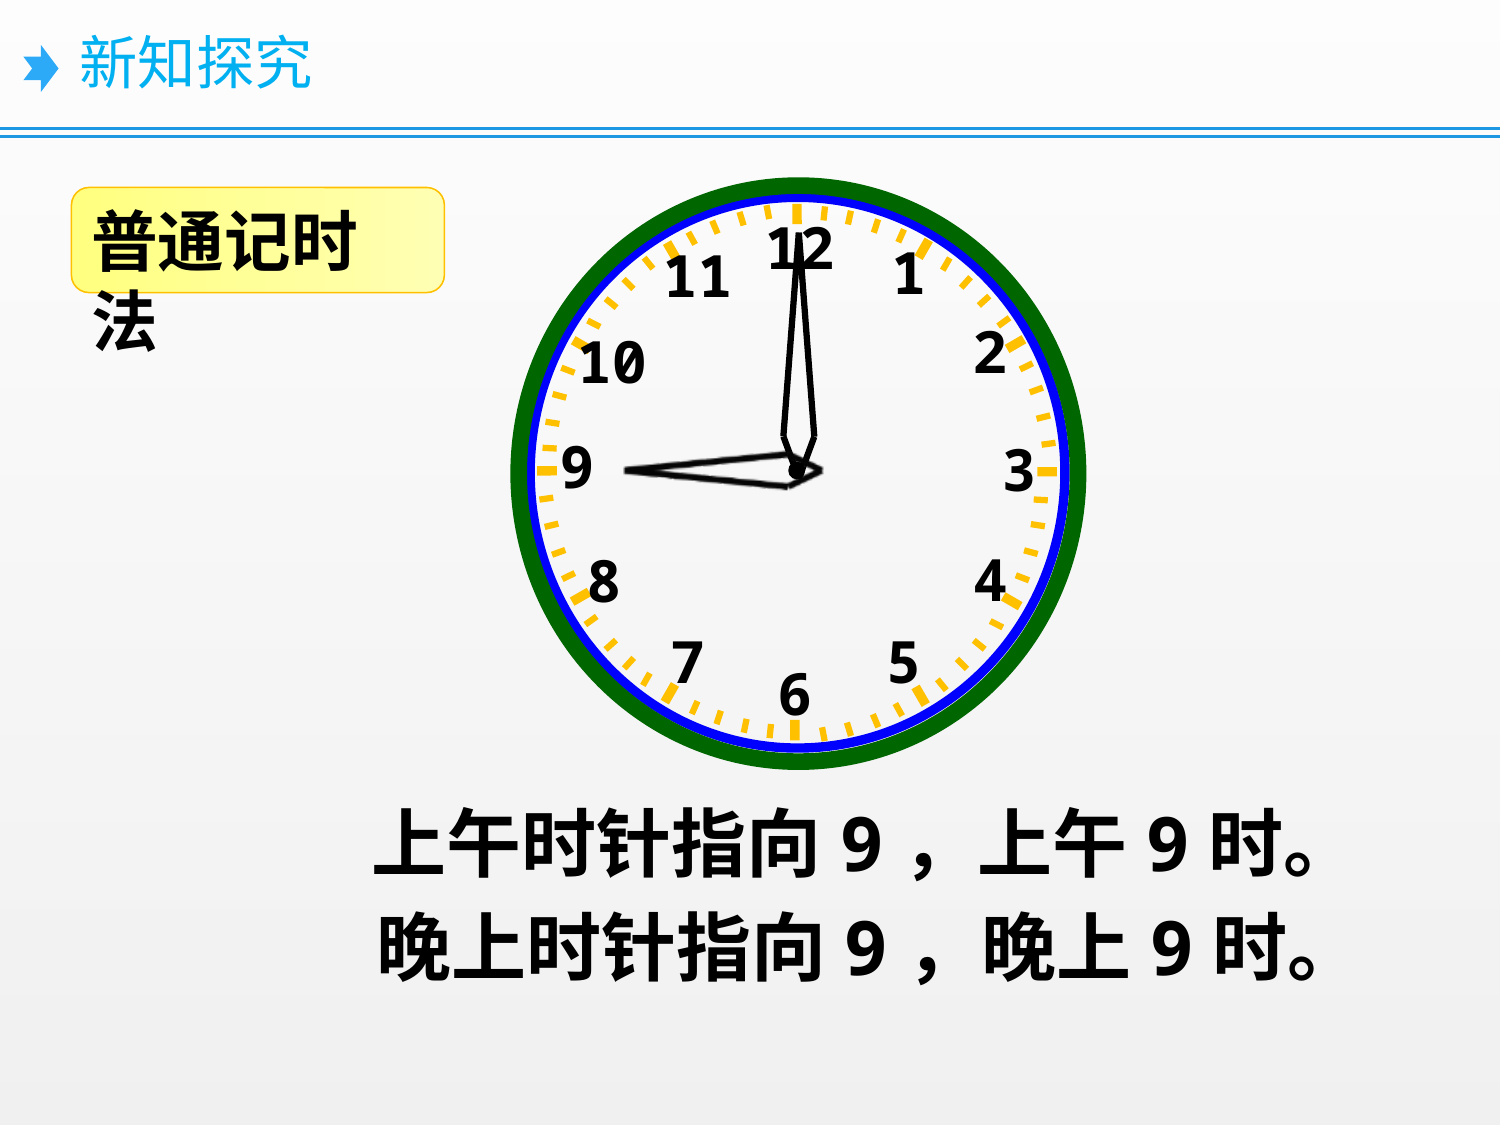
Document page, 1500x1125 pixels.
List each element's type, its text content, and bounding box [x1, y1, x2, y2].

text_box 晚上时针指向9，晚上9时。 [361, 893, 1378, 999]
text_box 普通记时法 [71, 187, 445, 293]
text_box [518, 185, 1079, 762]
text_box 上午时针指向9，上午9时。 [356, 788, 1373, 894]
